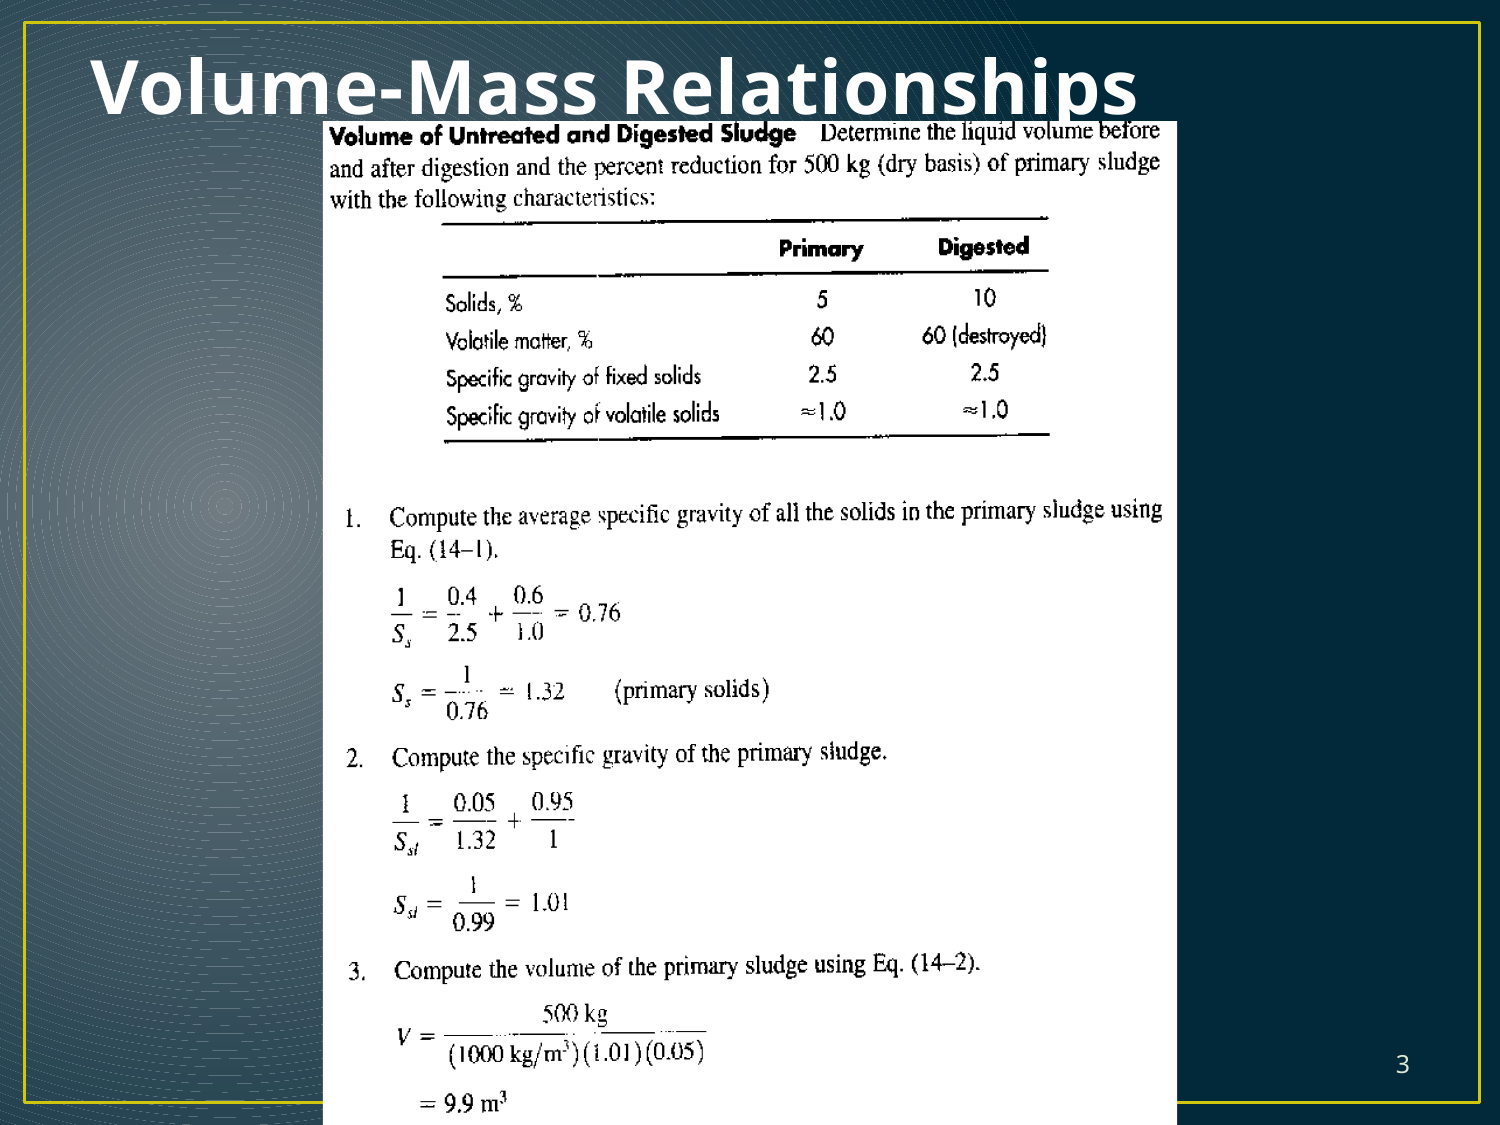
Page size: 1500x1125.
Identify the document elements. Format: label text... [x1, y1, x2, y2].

title Volume-Mass Relationships [75, 0, 1425, 138]
picture [322, 120, 1178, 1125]
slide_number 3 [1185, 1035, 1425, 1096]
